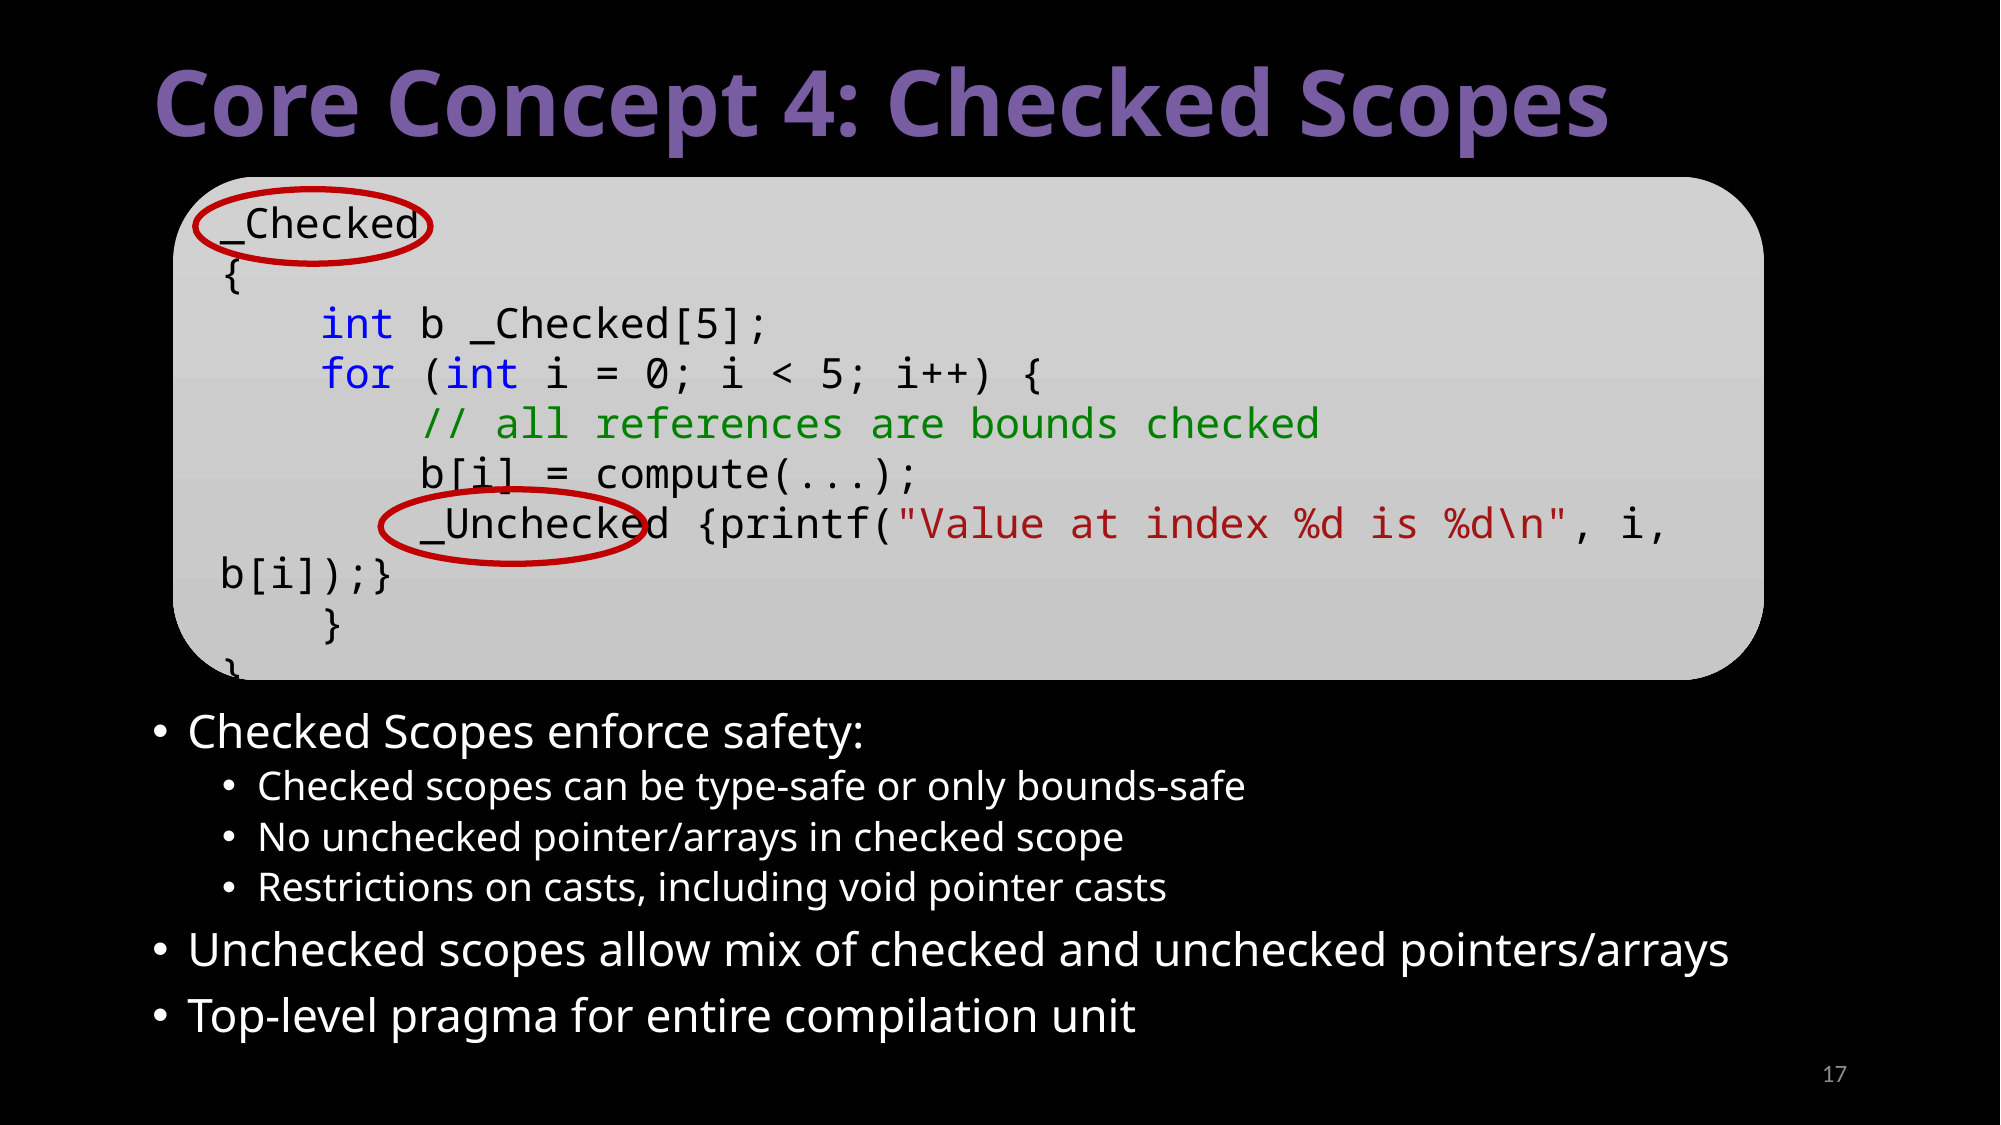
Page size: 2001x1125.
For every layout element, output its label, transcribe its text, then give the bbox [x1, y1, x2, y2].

list Checked Scopes enforce safety: Checked scopes can be type-safe or only bounds-safe No unchecked pointer/arrays in checked scope Restrictions on casts, including void pointer casts Unchecked scopes allow mix of checked and unchecked pointers/arrays Top-level pragma for entire compilation unit [137, 700, 1863, 1054]
slide_number 17 [1412, 1042, 1863, 1103]
text_box [172, 194, 204, 662]
title Core Concept 4: Checked Scopes [137, 1, 1863, 212]
text_box [212, 176, 1725, 189]
text_box _Checked { int b _Checked[5]; for (int i = 0; i < 5; i++) { // all references are bounds checked b[i] = compute(...); _Unchecked {printf("Value at index %d is %d\n", i, b[i]);} } } [204, 189, 1806, 705]
text_box [194, 188, 432, 265]
text_box [379, 488, 647, 565]
